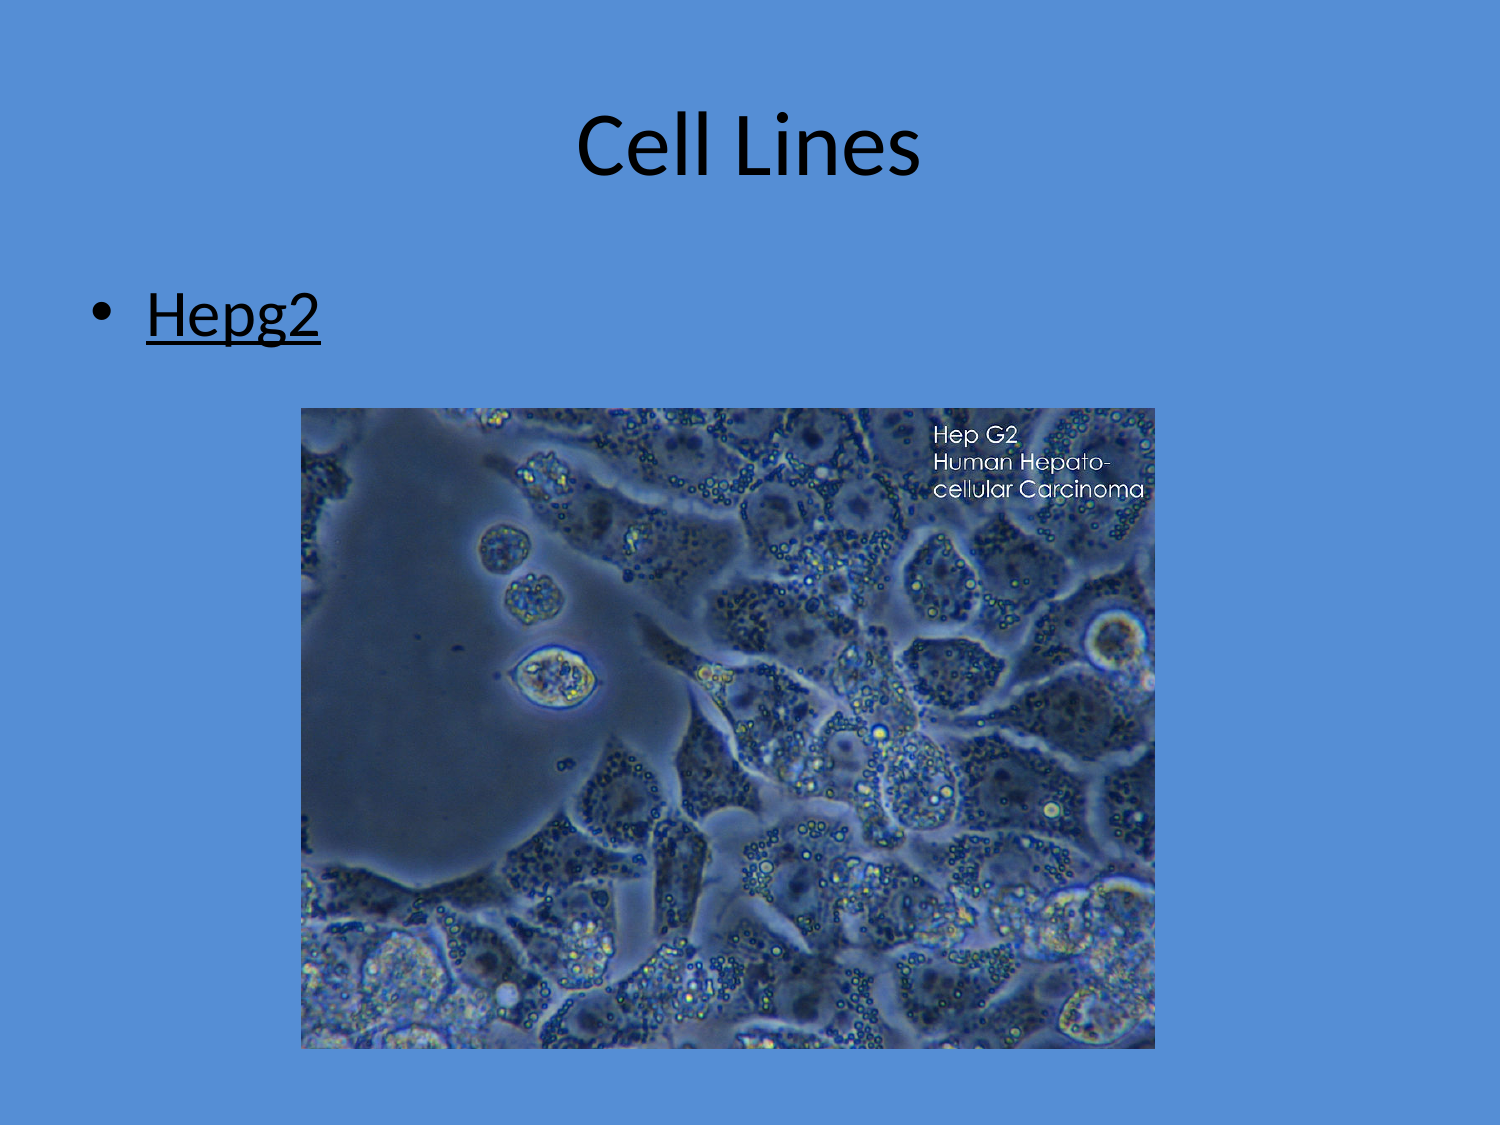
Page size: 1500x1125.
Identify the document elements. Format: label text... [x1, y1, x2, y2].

title Cell Lines [75, 45, 1425, 233]
list Hepg2 [75, 262, 1425, 1005]
picture [300, 408, 1155, 1050]
